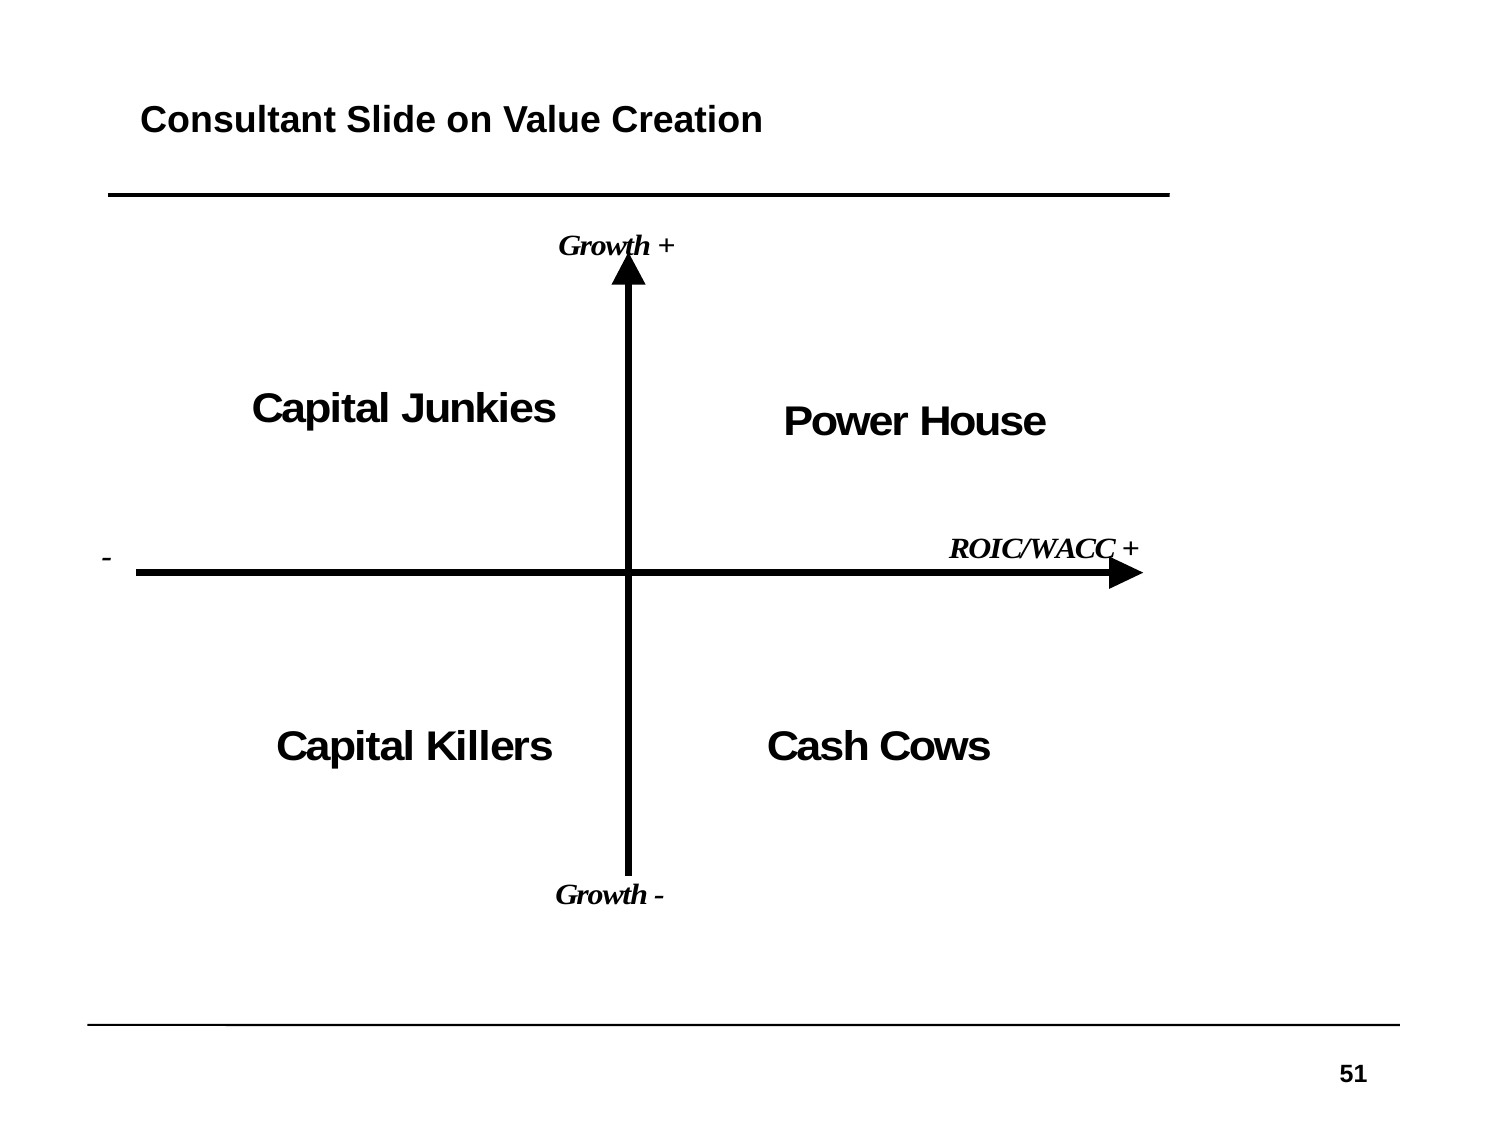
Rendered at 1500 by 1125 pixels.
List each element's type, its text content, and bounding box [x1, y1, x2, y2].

title Consultant Slide on Value Creation [125, 87, 1375, 173]
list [74, 174, 1500, 1125]
